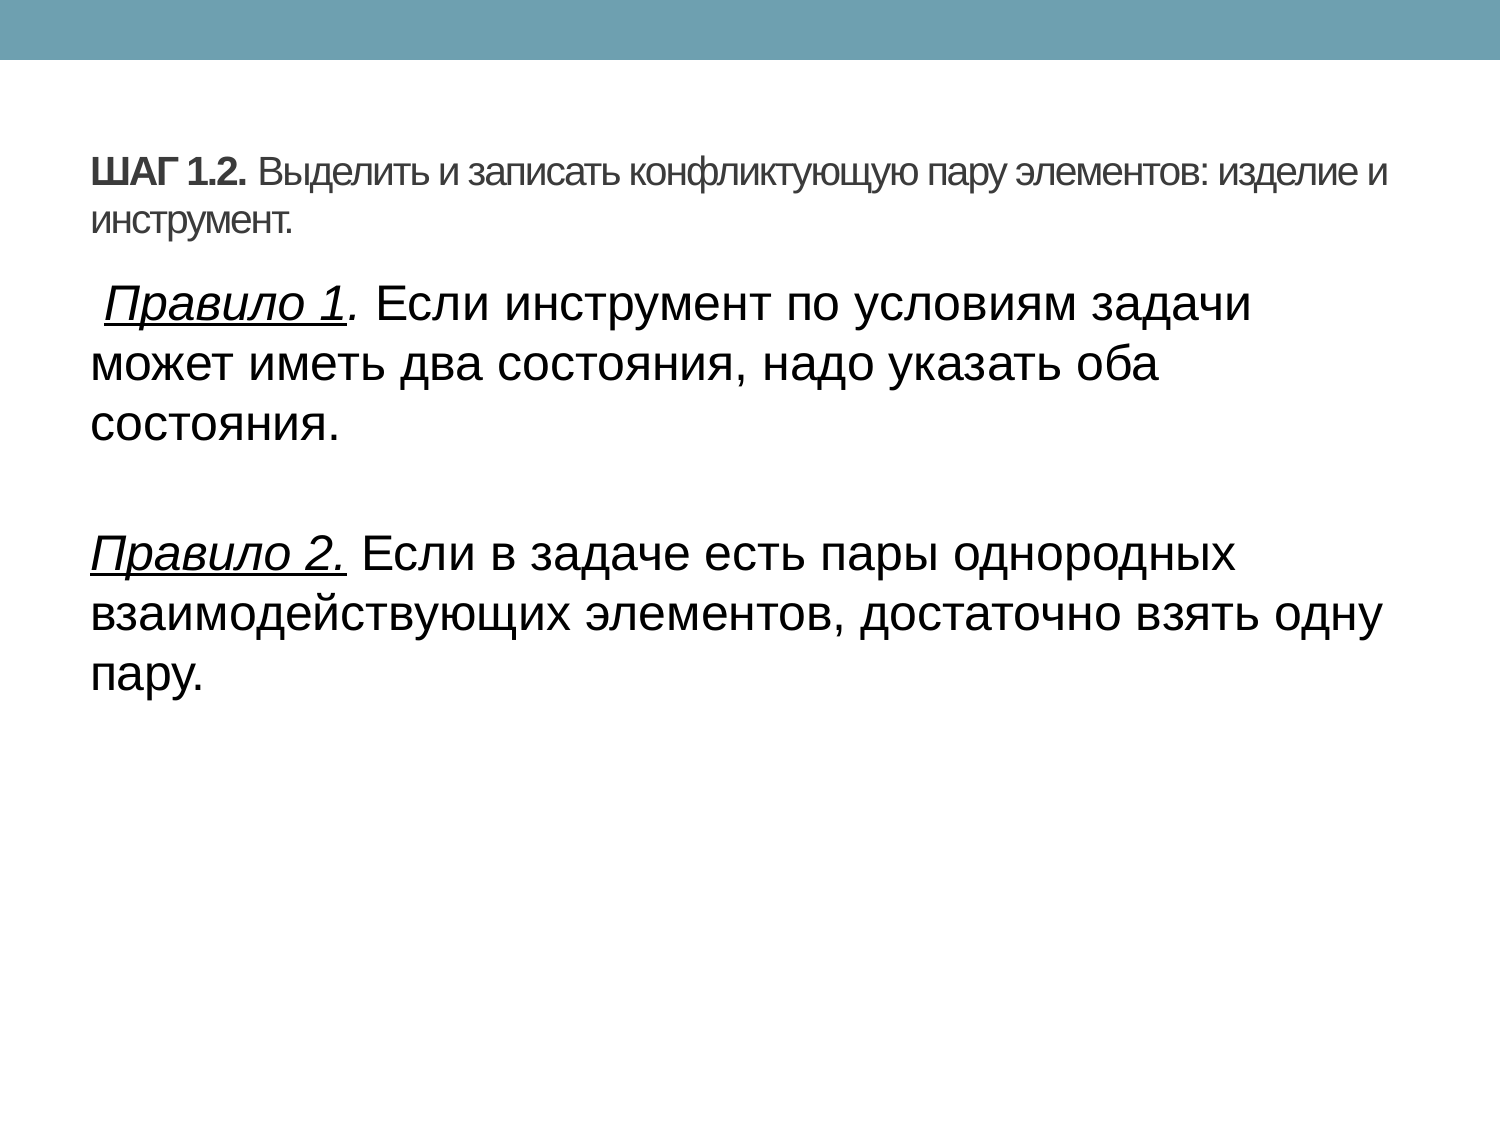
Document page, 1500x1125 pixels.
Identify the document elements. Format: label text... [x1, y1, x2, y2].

list Правило 1. Если инструмент по условиям задачи может иметь два состояния, надо указать оба состояния. Правило 2. Если в задаче есть пары однородных взаимодействующих элементов, достаточно взять одну пару. [75, 262, 1425, 1063]
title ШАГ 1.2. Выделить и записать конфликтующую пару элементов: изделие и инструмент. [75, 87, 1425, 250]
